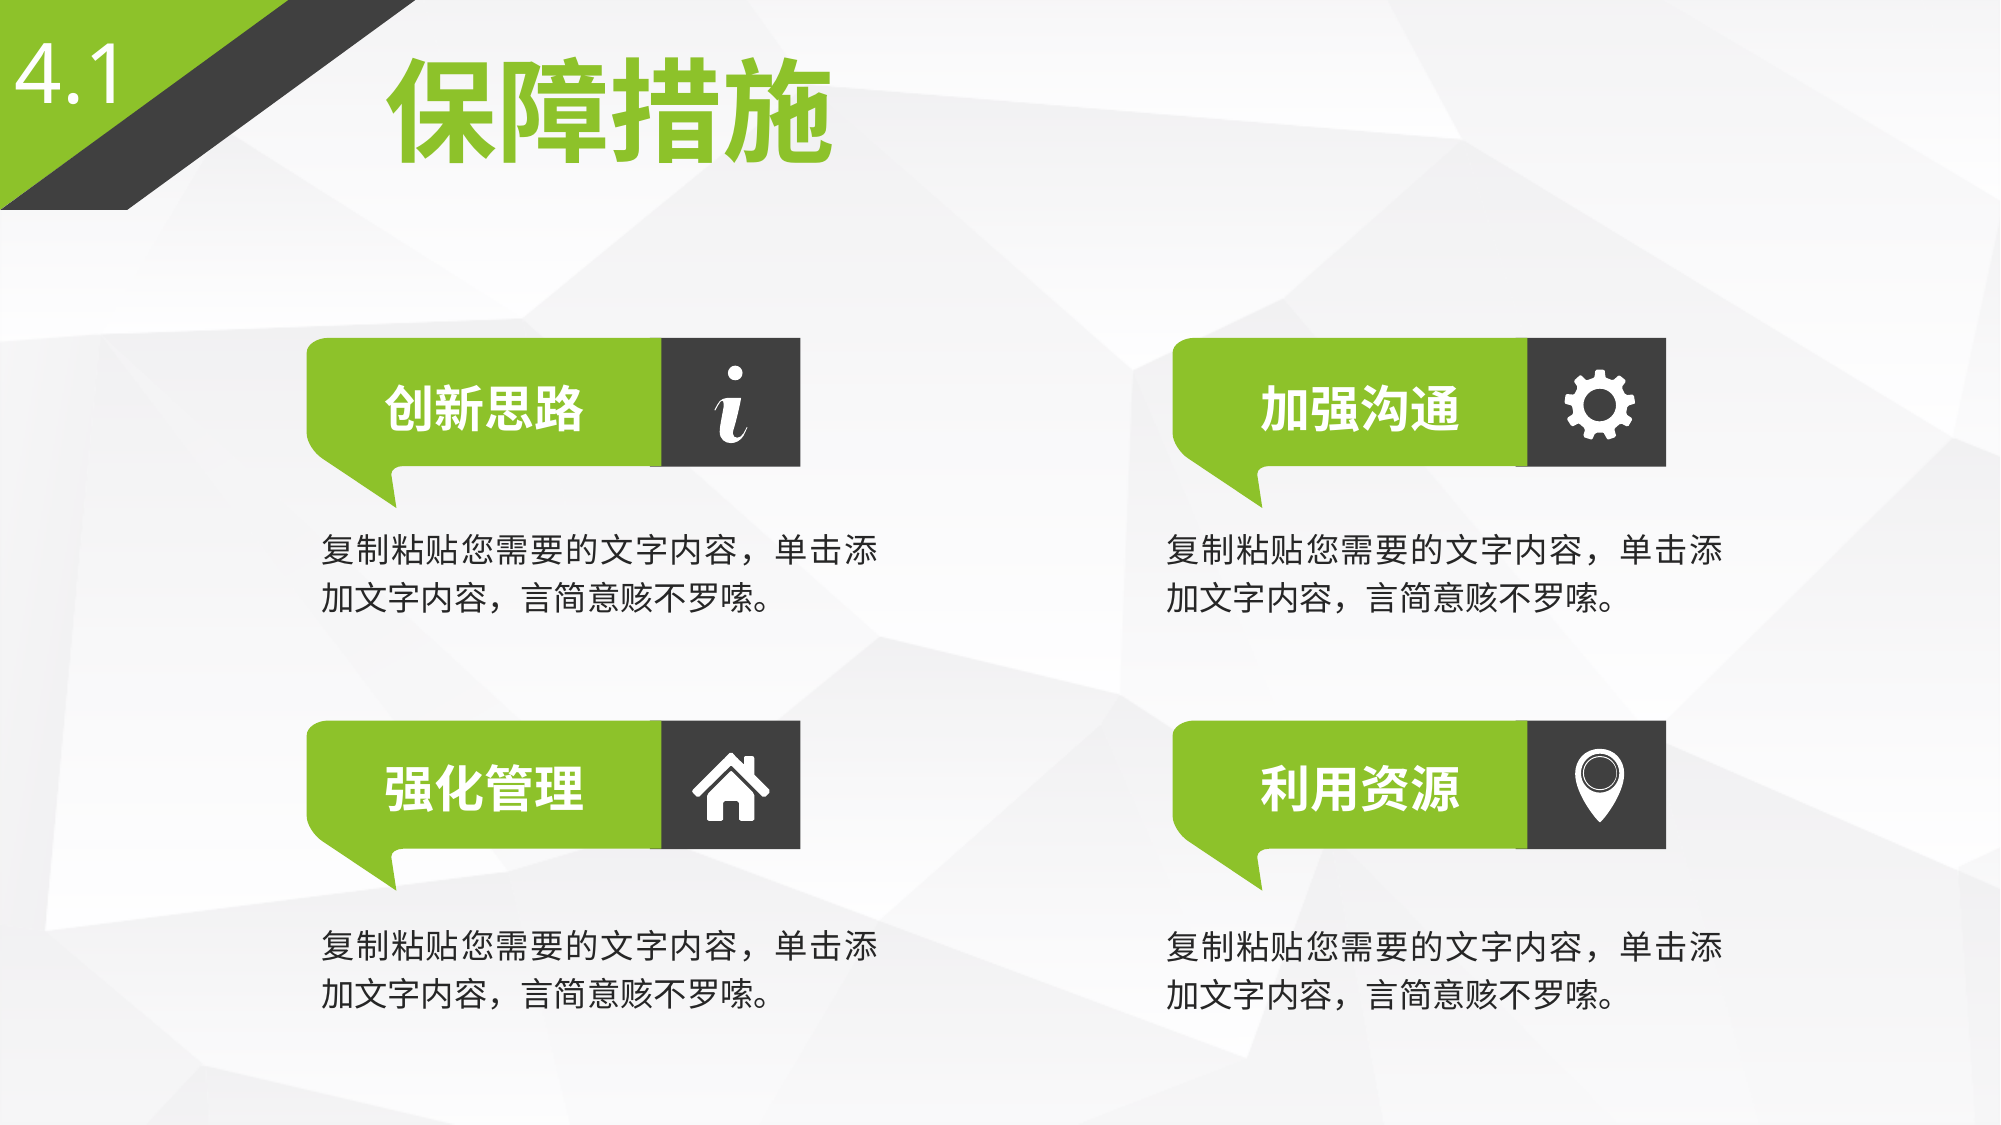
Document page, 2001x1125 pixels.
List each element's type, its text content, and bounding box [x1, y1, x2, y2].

text_box 复制粘贴您需要的文字内容，单击添加文字内容，言简意赅不罗嗦。 [1151, 513, 1738, 625]
text_box 保障措施 [373, 34, 1068, 182]
text_box 复制粘贴您需要的文字内容，单击添加文字内容，言简意赅不罗嗦。 [306, 909, 893, 1021]
text_box [0, 0, 285, 101]
text_box 复制粘贴您需要的文字内容，单击添加文字内容，言简意赅不罗嗦。 [306, 513, 893, 625]
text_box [1172, 720, 1667, 891]
text_box [0, 0, 418, 211]
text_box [1172, 337, 1667, 509]
text_box [0, 128, 109, 208]
picture [0, 0, 2001, 1125]
text_box 4.1 [0, 13, 147, 128]
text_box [306, 720, 801, 891]
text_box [306, 337, 801, 509]
text_box 复制粘贴您需要的文字内容，单击添加文字内容，言简意赅不罗嗦。 [1151, 910, 1738, 1022]
